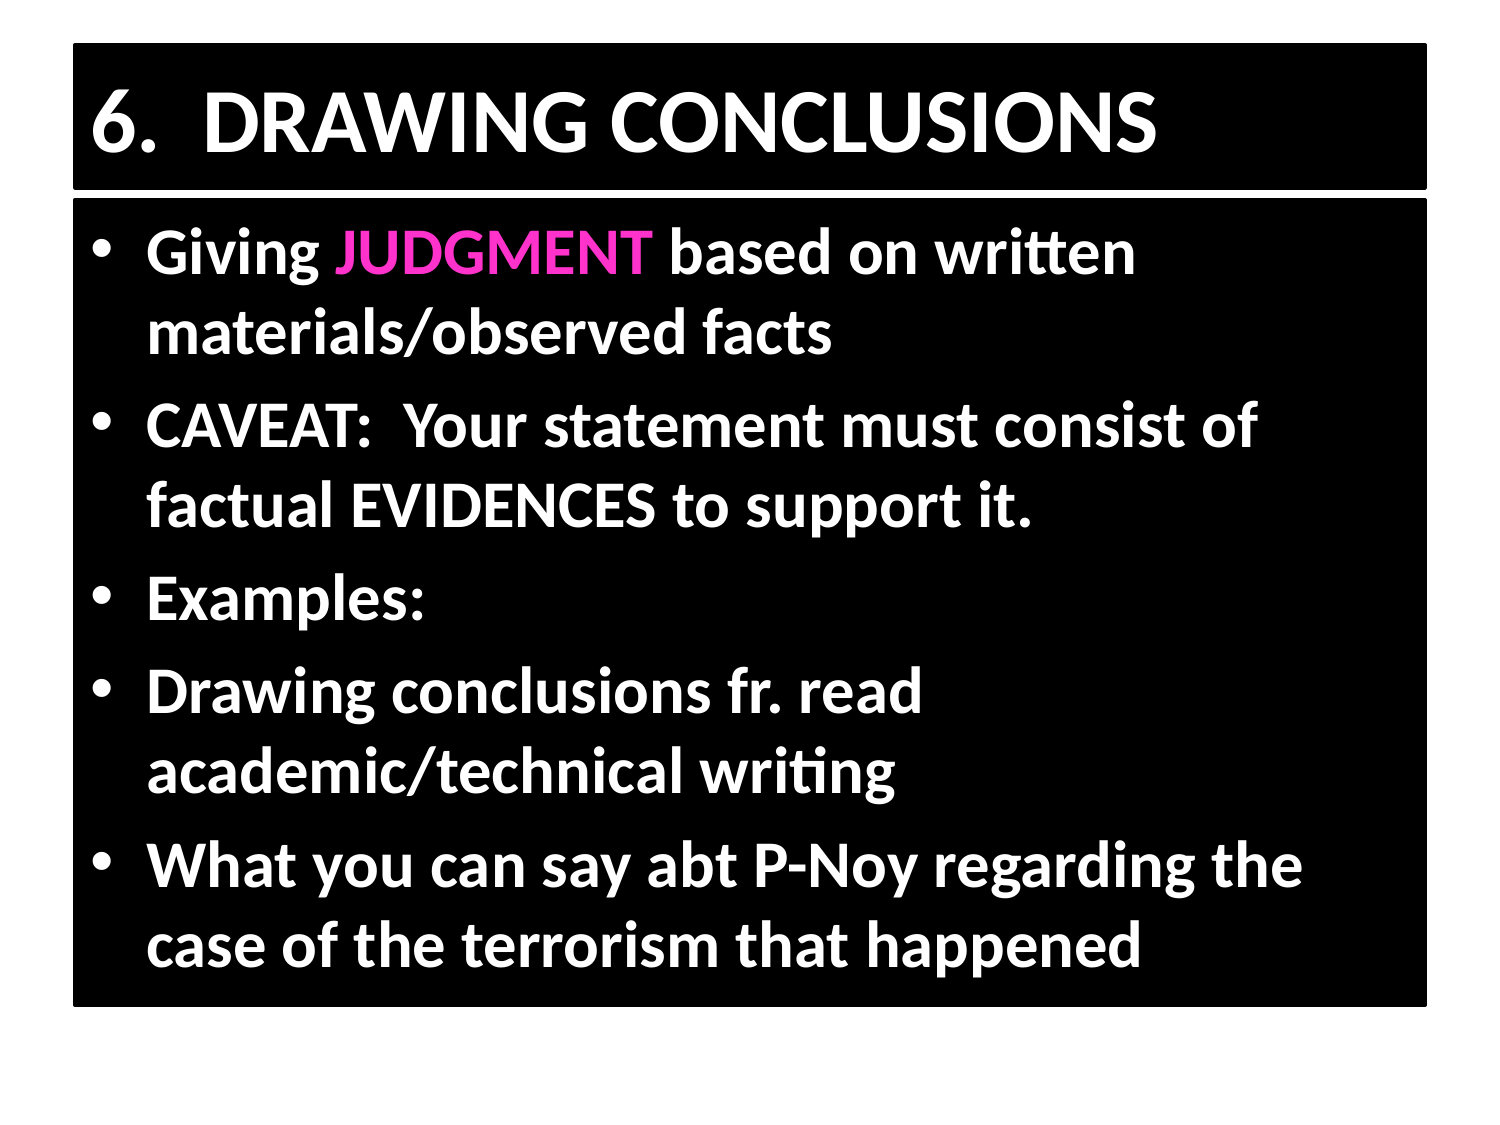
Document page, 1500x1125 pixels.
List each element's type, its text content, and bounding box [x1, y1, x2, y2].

list Giving JUDGMENT based on written materials/observed facts CAVEAT: Your statement must consist of factual EVIDENCES to support it. Examples: Drawing conclusions fr. read academic/technical writing What you can say abt P-Noy regarding the case of the terrorism that happened [73, 198, 1427, 1007]
title 6. DRAWING CONCLUSIONS [73, 43, 1427, 190]
